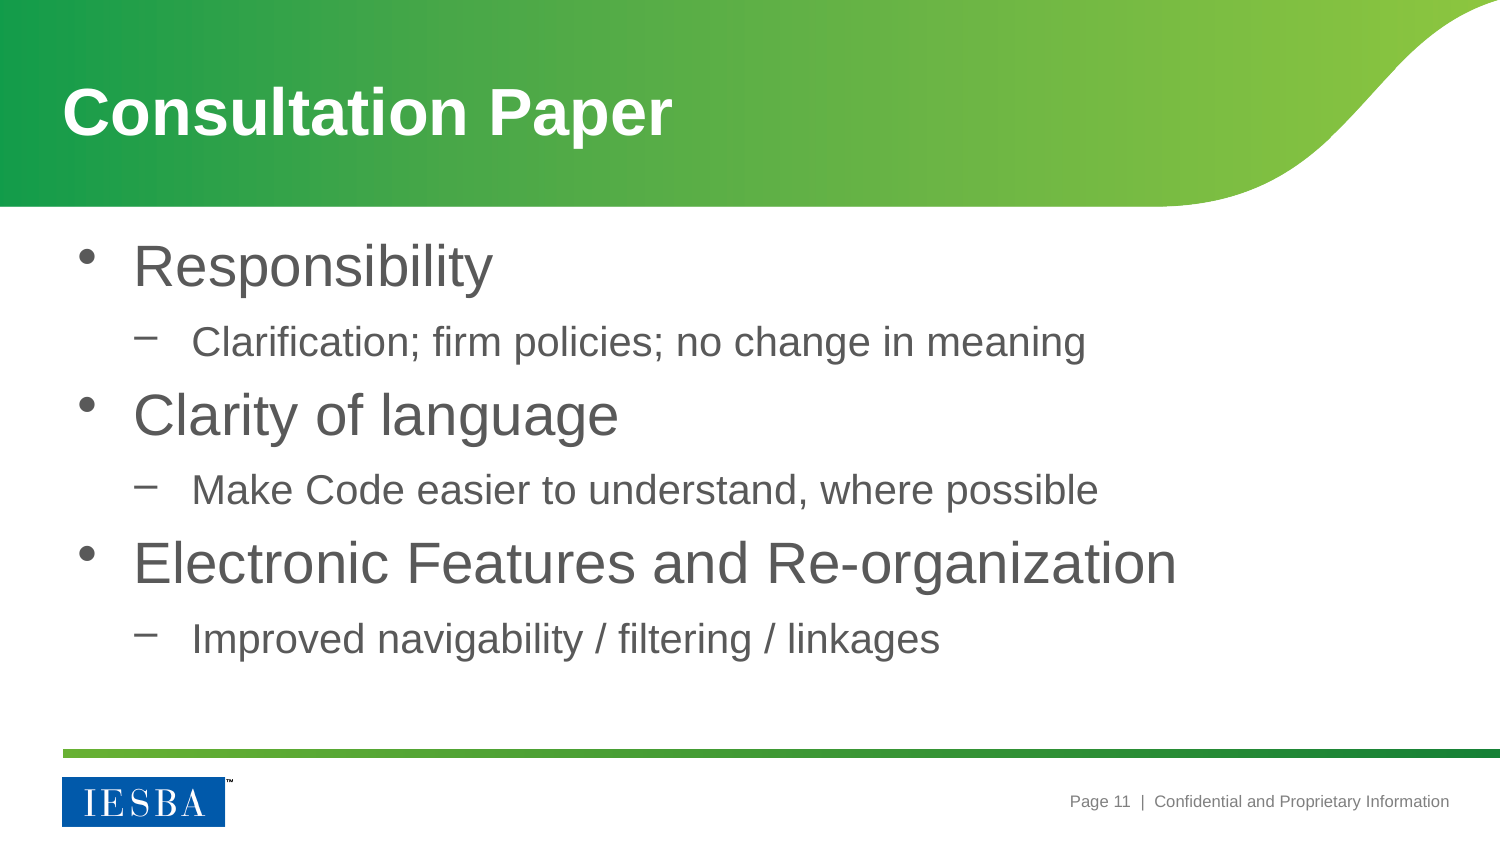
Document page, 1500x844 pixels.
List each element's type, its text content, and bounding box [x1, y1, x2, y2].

picture [62, 777, 233, 827]
title Consultation Paper [62, 75, 1300, 142]
list Responsibility Clarification; firm policies; no change in meaning Clarity of language Make Code easier to understand, where possible Electronic Features and Re-organization Improved navigability / filtering / linkages [62, 220, 1450, 724]
picture [0, 0, 1500, 207]
